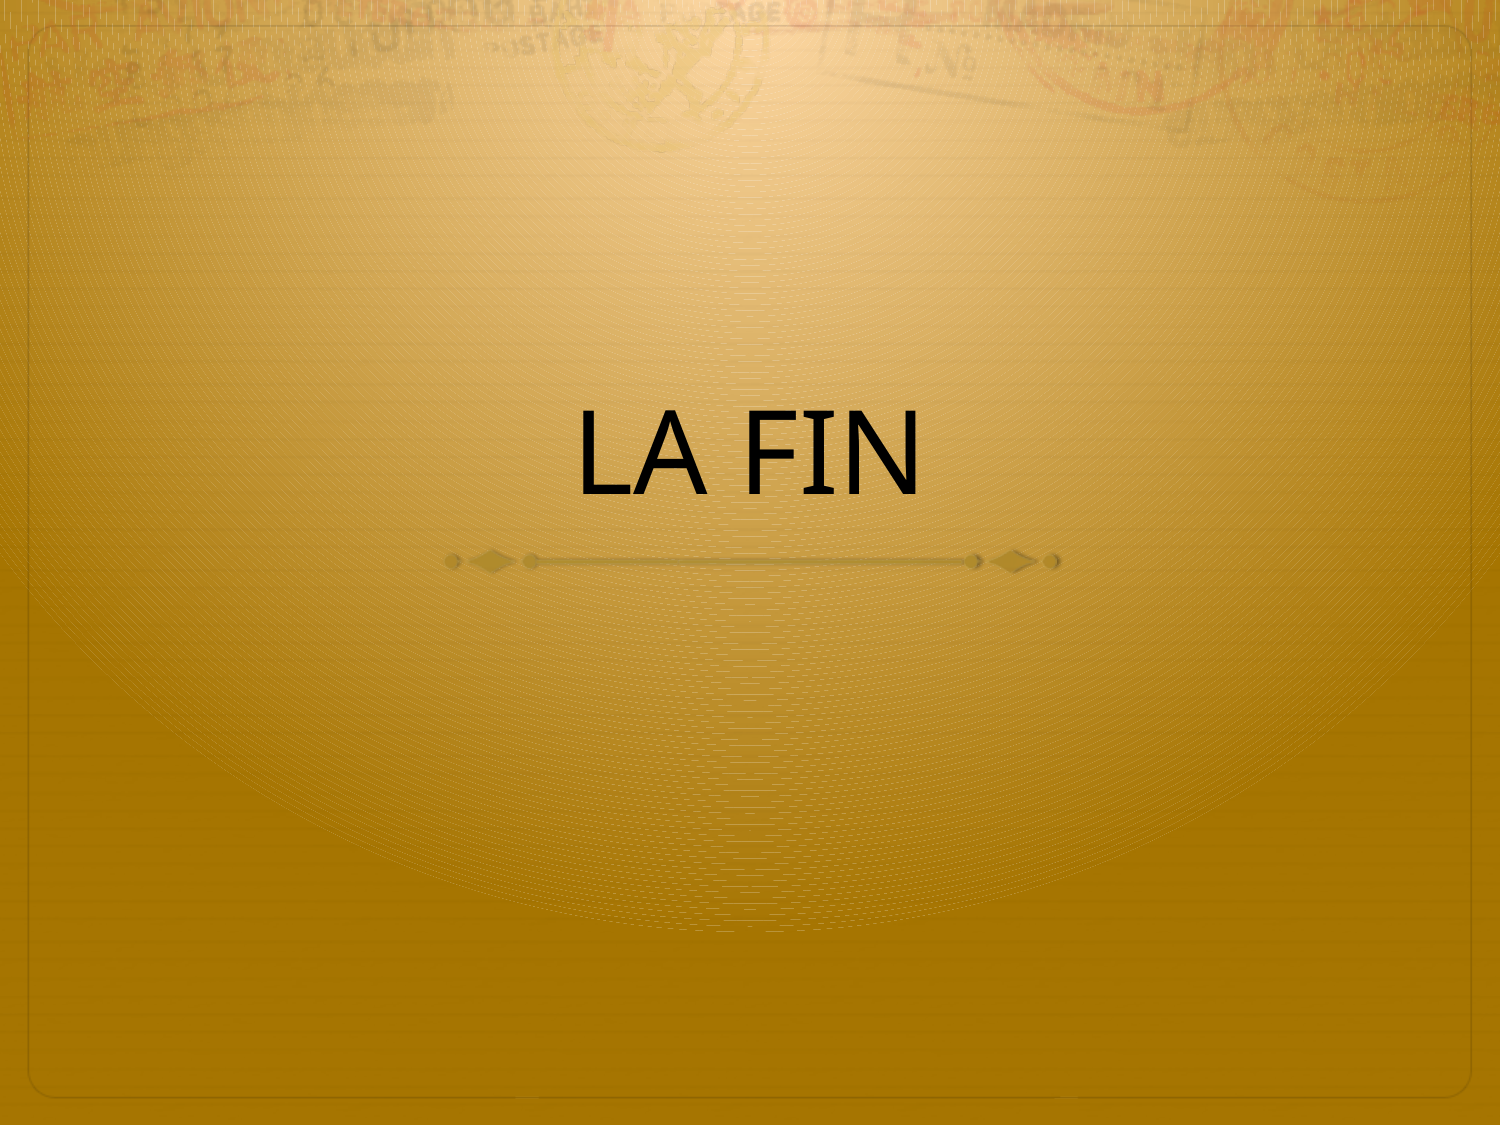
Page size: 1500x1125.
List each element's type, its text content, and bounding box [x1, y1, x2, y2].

picture [0, 0, 1500, 1125]
title LA FIN [93, 210, 1407, 525]
